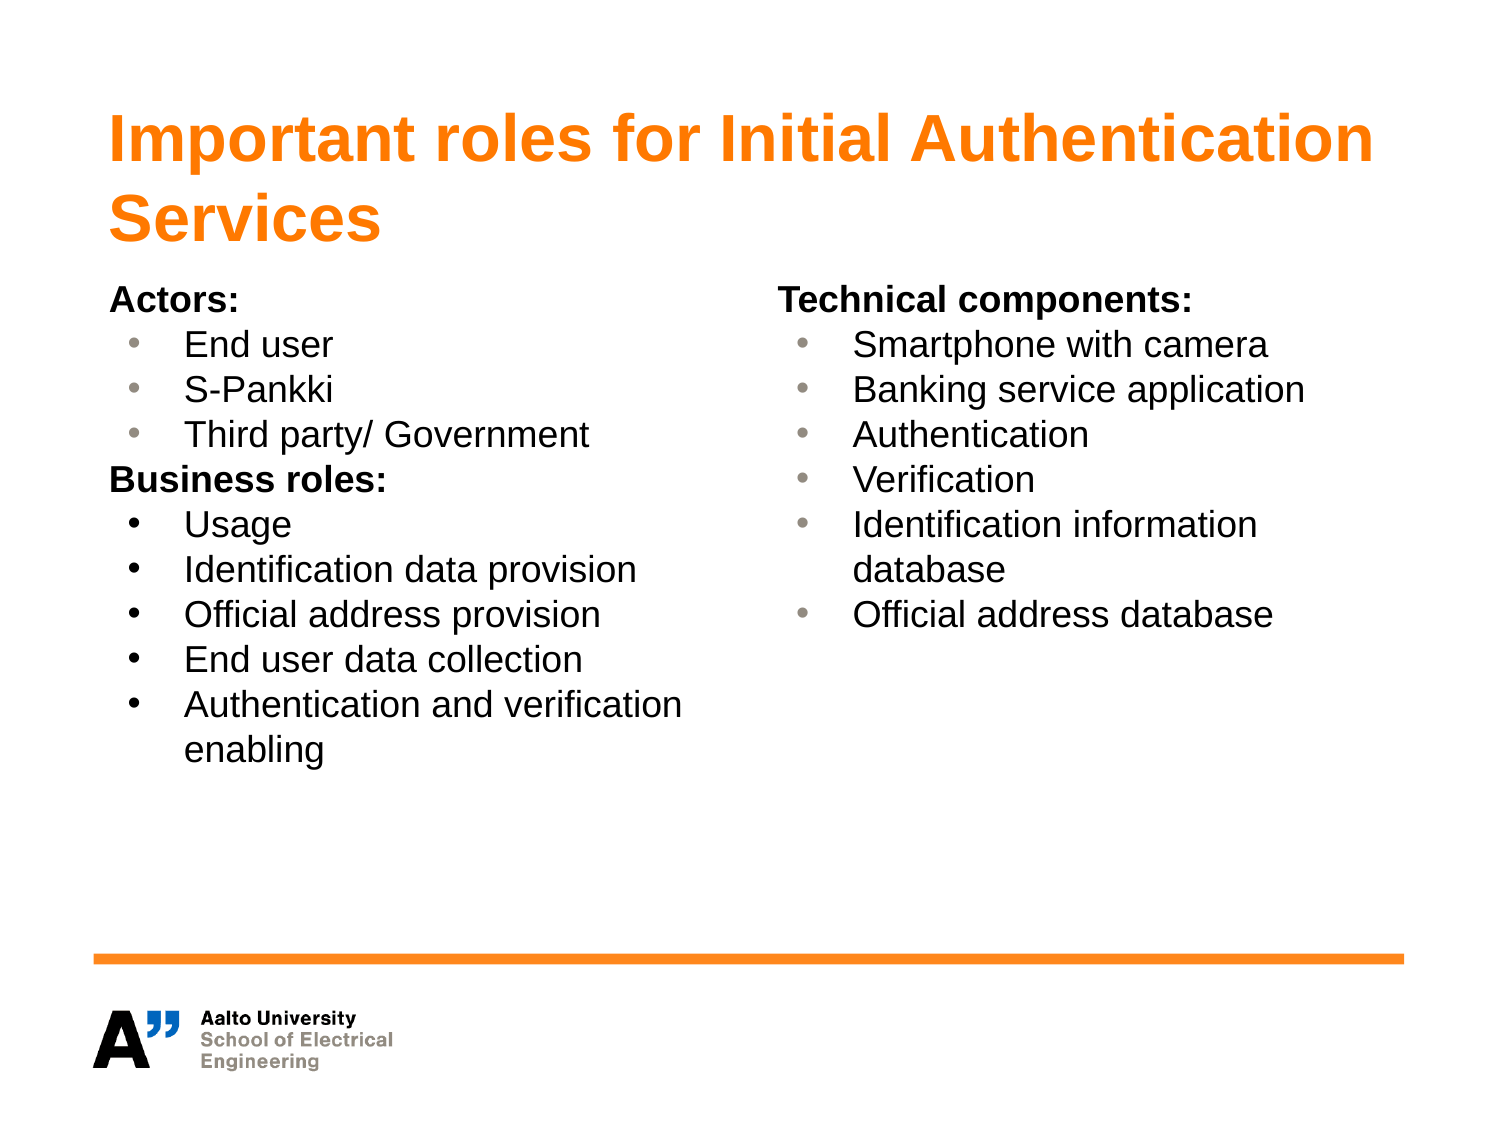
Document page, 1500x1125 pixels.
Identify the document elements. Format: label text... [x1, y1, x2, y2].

title Important roles for Initial Authentication Services [94, 80, 1405, 258]
list Technical components: Smartphone with camera Banking service application Authentication Verification Identification information database Official address database [762, 259, 1407, 939]
list Actors: End user S-Pankki Third party/ Government Business roles: Usage Identification data provision Official address provision End user data collection Authentication and verification enabling [93, 259, 738, 939]
picture [35, 953, 449, 1125]
